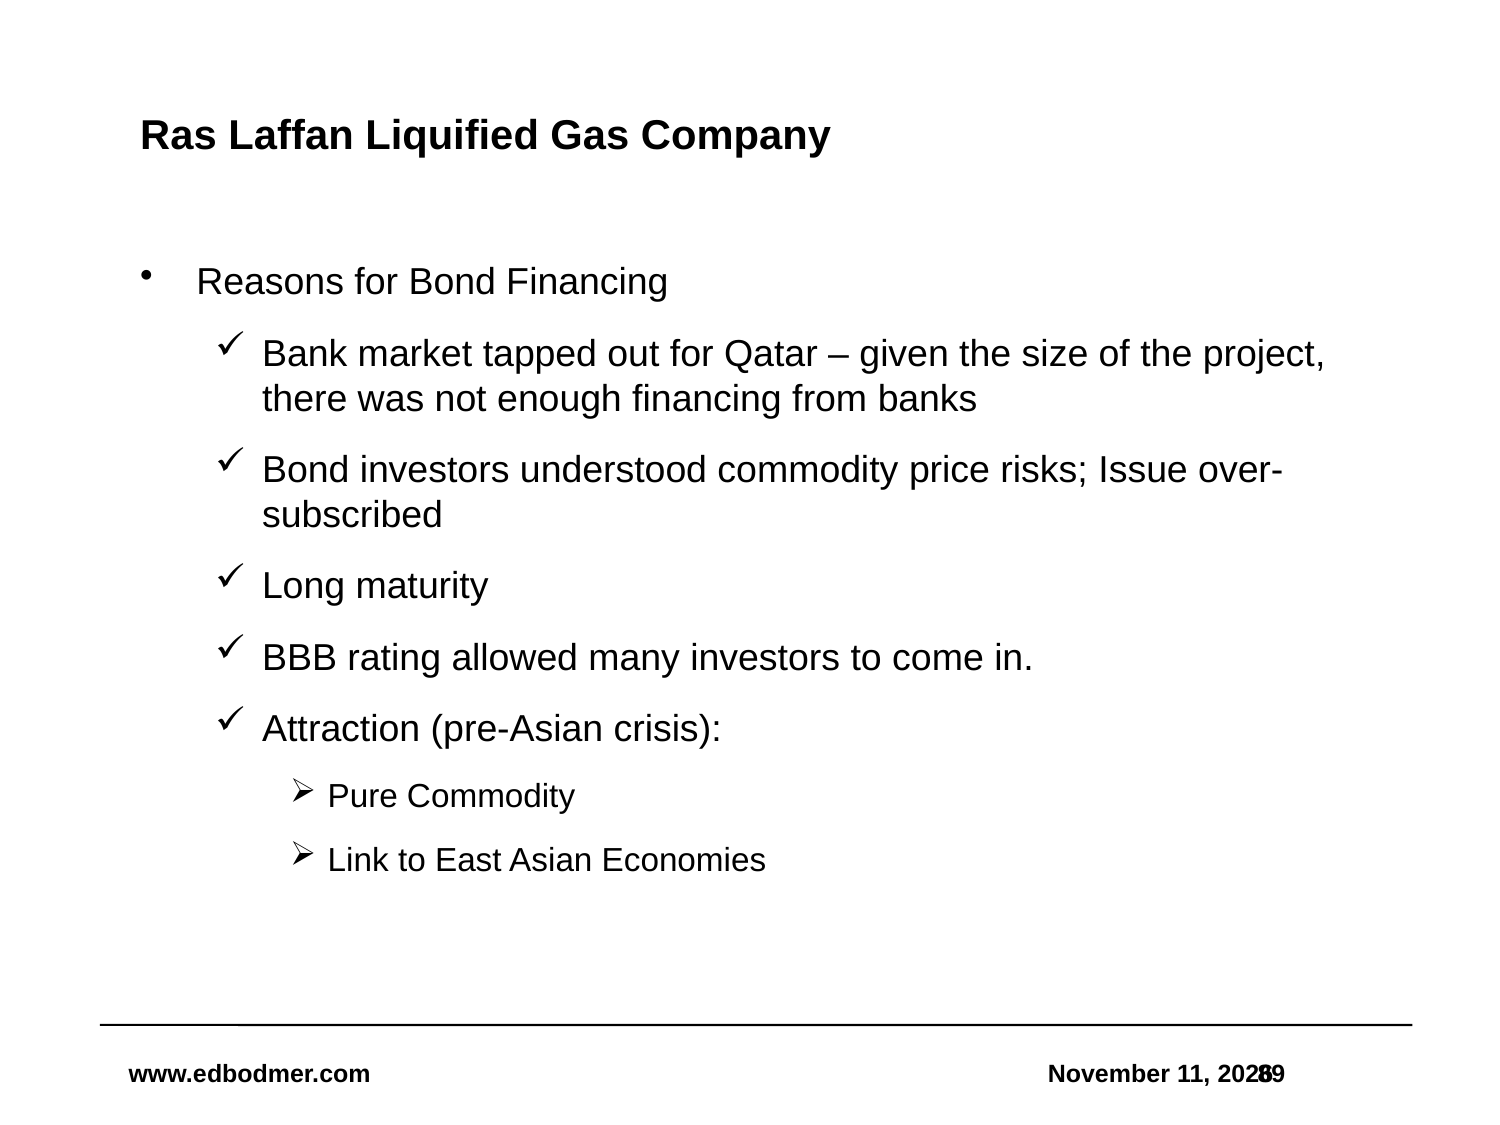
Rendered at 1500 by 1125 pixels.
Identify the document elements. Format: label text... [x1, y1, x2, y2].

title Ras Laffan Liquified Gas Company [124, 99, 1288, 226]
list Reasons for Bond Financing Bank market tapped out for Qatar – given the size of the project, there was not enough financing from banks Bond investors understood commodity price risks; Issue over-subscribed Long maturity BBB rating allowed many investors to come in. Attraction (pre-Asian crisis): Pure Commodity Link to East Asian Economies [124, 249, 1376, 1001]
